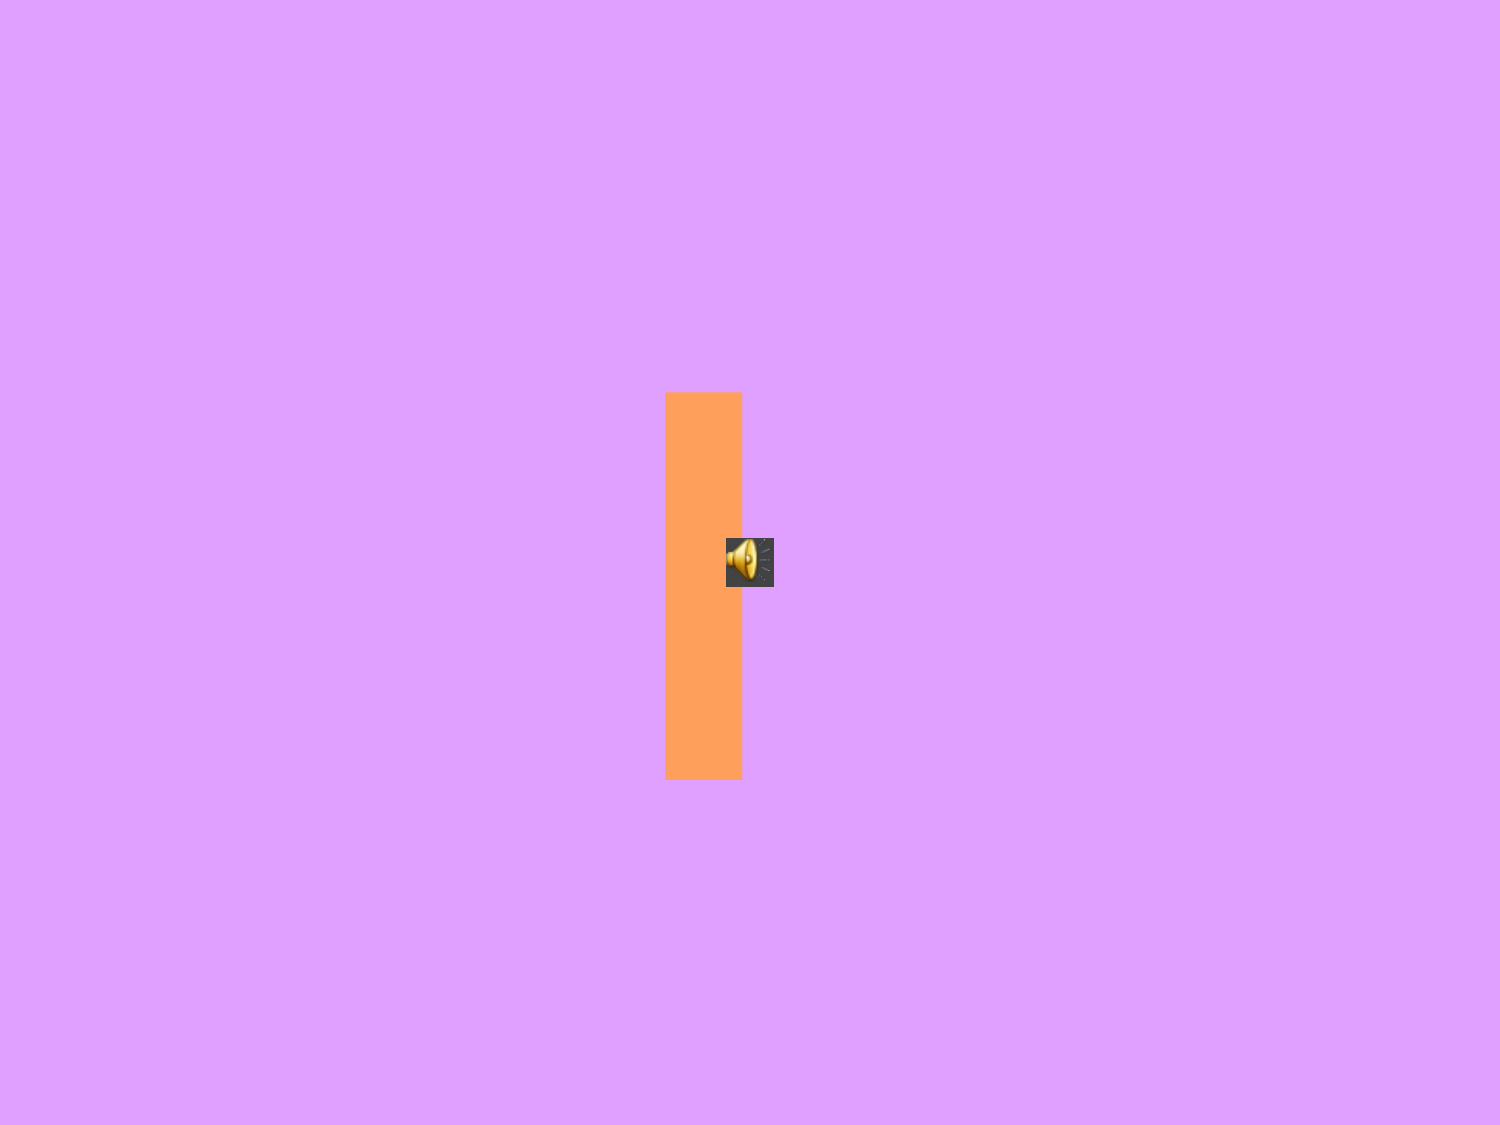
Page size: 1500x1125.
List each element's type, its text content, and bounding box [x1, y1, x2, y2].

picture [724, 537, 776, 588]
text_box I [609, 174, 800, 908]
